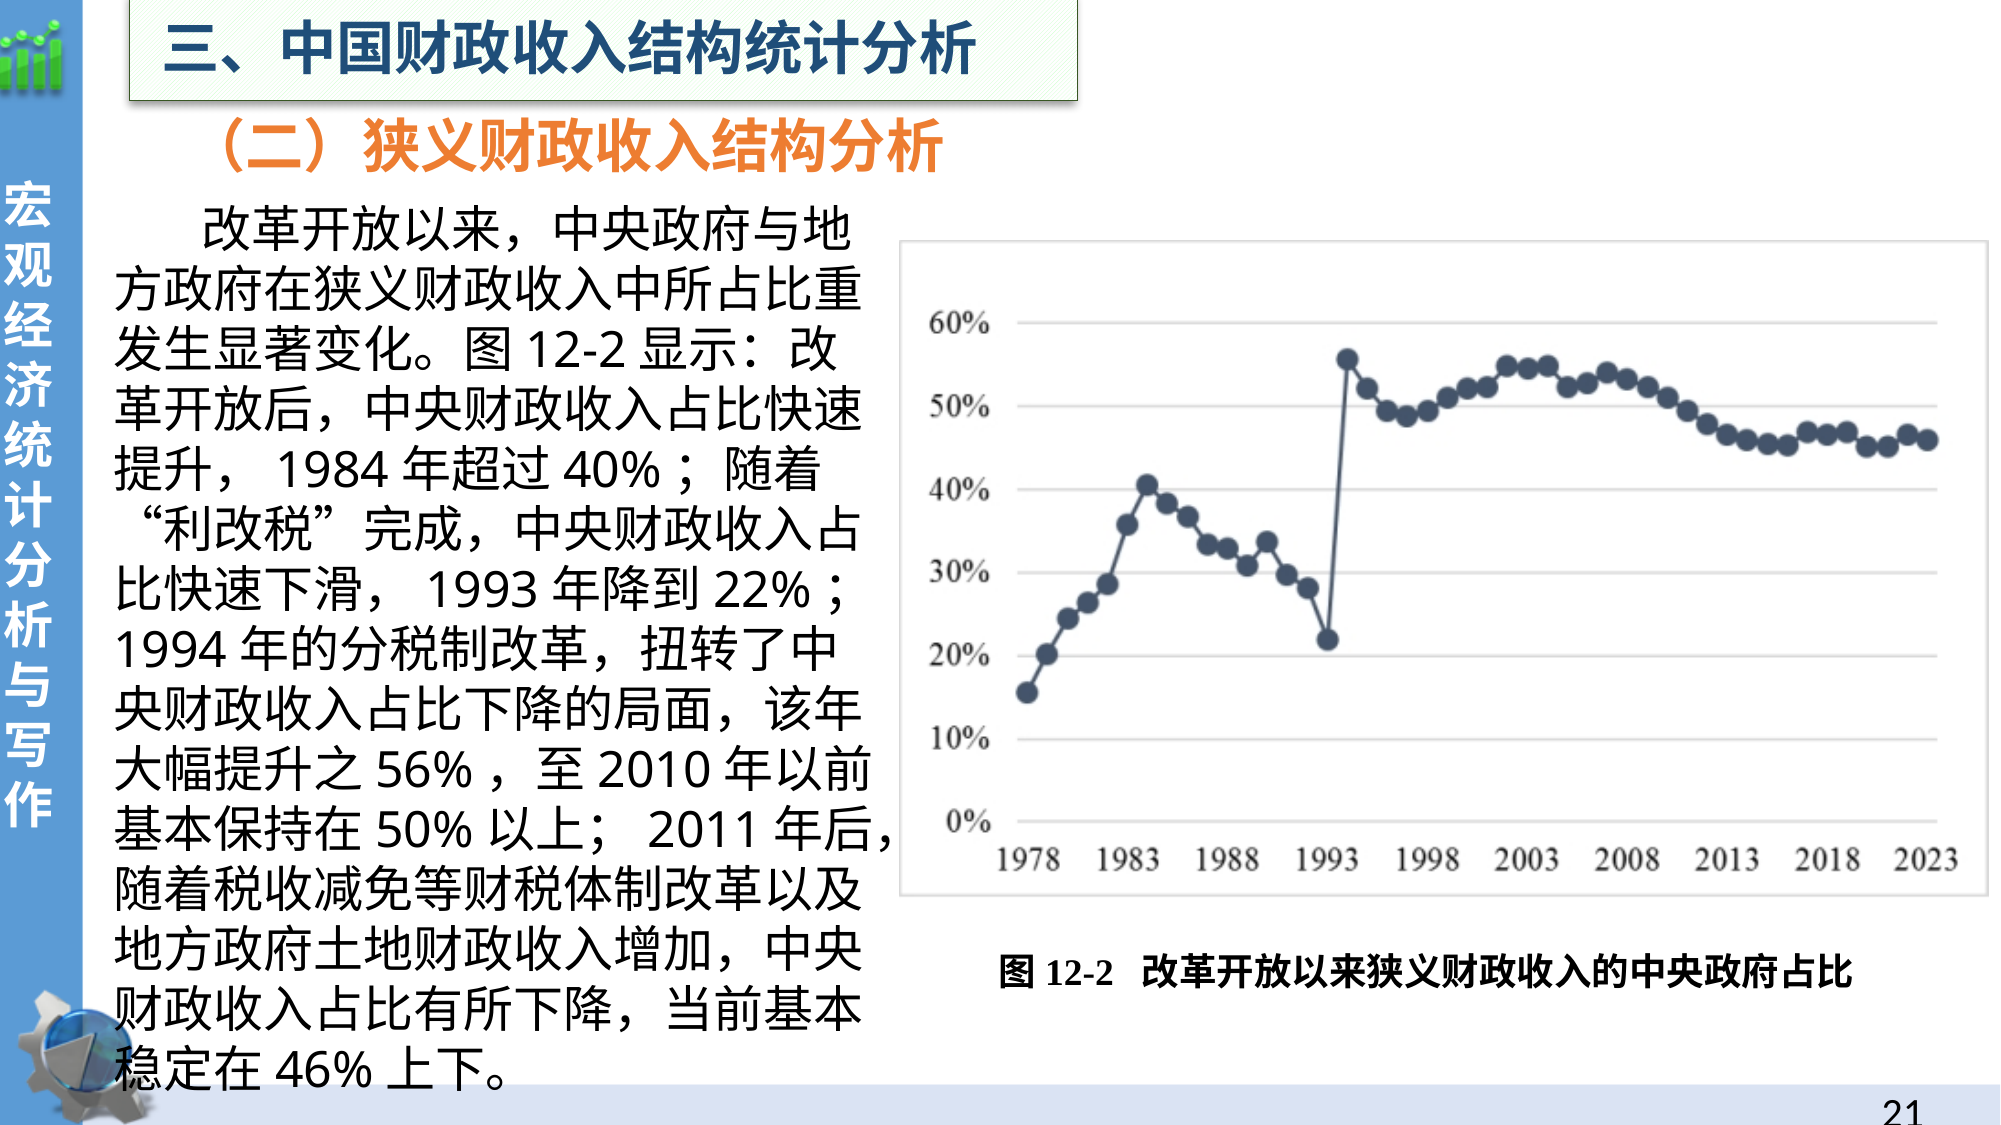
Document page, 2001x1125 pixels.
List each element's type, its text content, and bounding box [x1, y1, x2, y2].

picture [899, 0, 2001, 1125]
text_box 宏观经济统计分析与写作 [0, 116, 72, 891]
text_box [900, 899, 1867, 1025]
text_box 三、中国财政收入结构统计分析 [129, 0, 1077, 101]
text_box 改革开放以来，中央政府与地方政府在狭义财政收入中所占比重发生显著变化。图12-2显示：改革开放后，中央财政收入占比快速提升，1984年超过40%；随着“利改税”完成，中央财政收入占比快速下滑，1993年降到22%；1994年的分税制改革，扭转了中央财政收入占比下降的局面，该年大幅提升之56%，至2010年以前基本保持在50%以上；2011年后，随着税收减免等财税体制改革以及地方政府土地财政收入增加，中央财政收入占比有所下降，当前基本稳定在46%上下。 [98, 189, 900, 1125]
slide_number 20 [1786, 1085, 1940, 1125]
picture [0, 0, 129, 1125]
text_box （二）狭义财政收入结构分析 [122, 104, 997, 190]
text_box 图12-2 改革开放以来狭义财政收入的中央政府占比 [919, 940, 1934, 1001]
